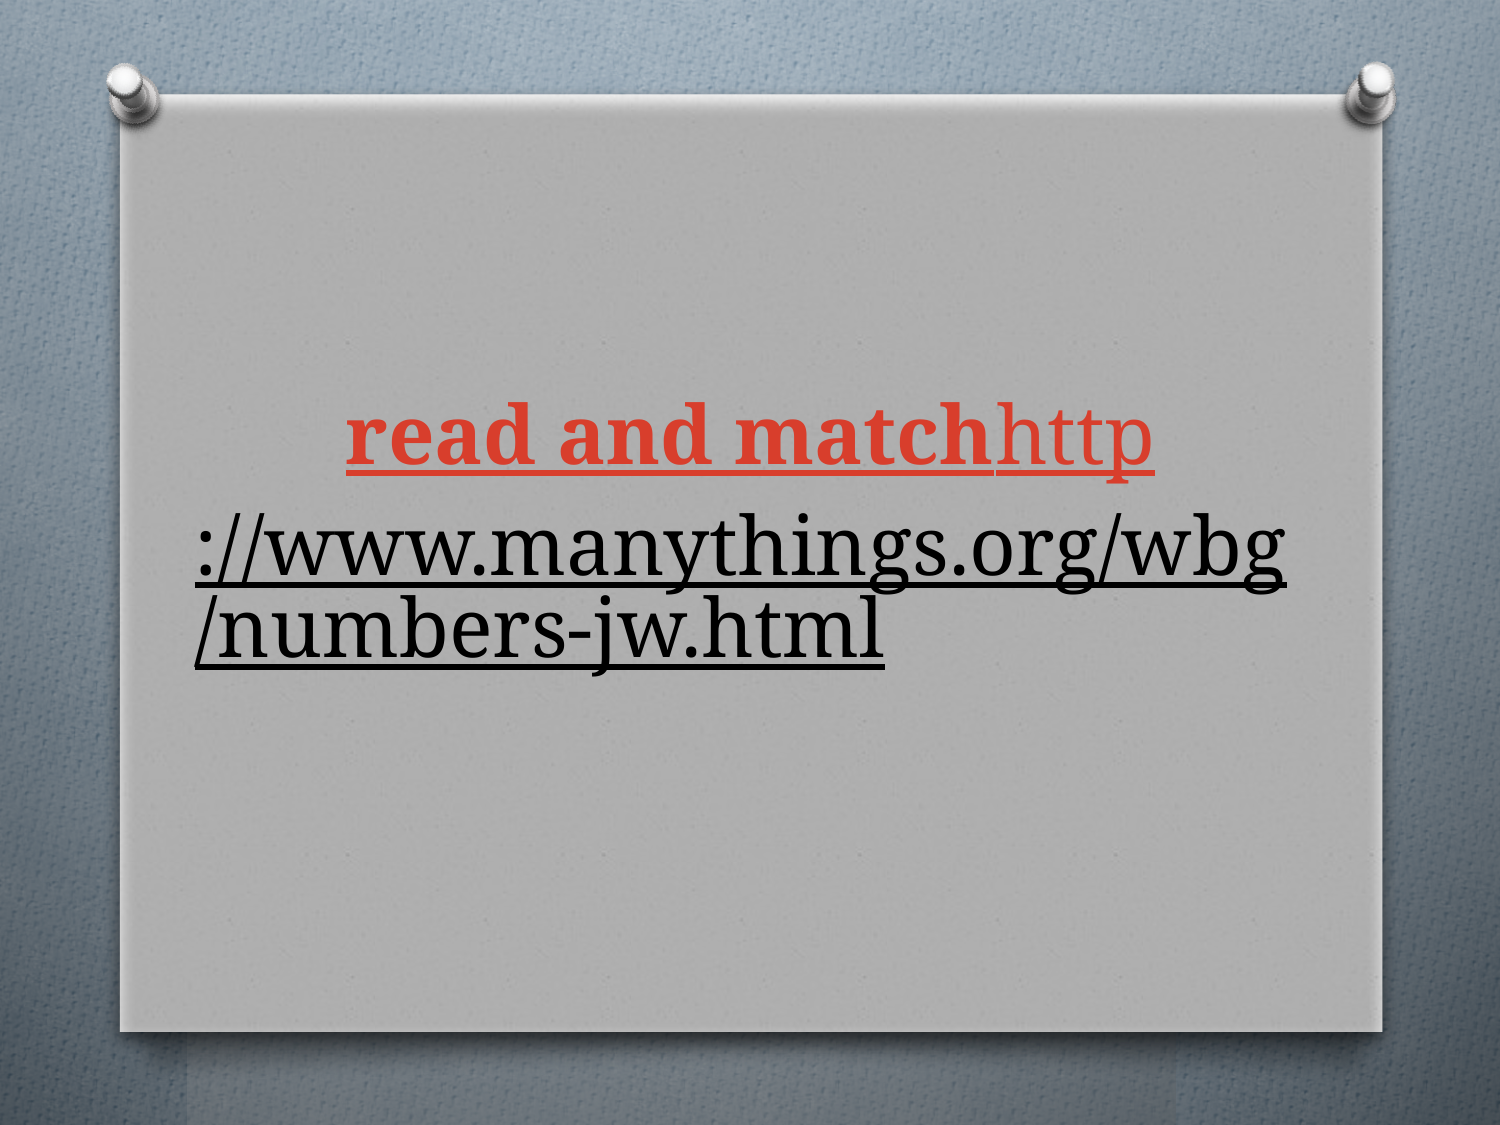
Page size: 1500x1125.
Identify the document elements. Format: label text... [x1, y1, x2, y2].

picture [1317, 35, 1439, 156]
title read and match http://www.manythings.org/wbg/numbers-jw.html [179, 373, 1323, 811]
picture [75, 29, 198, 153]
